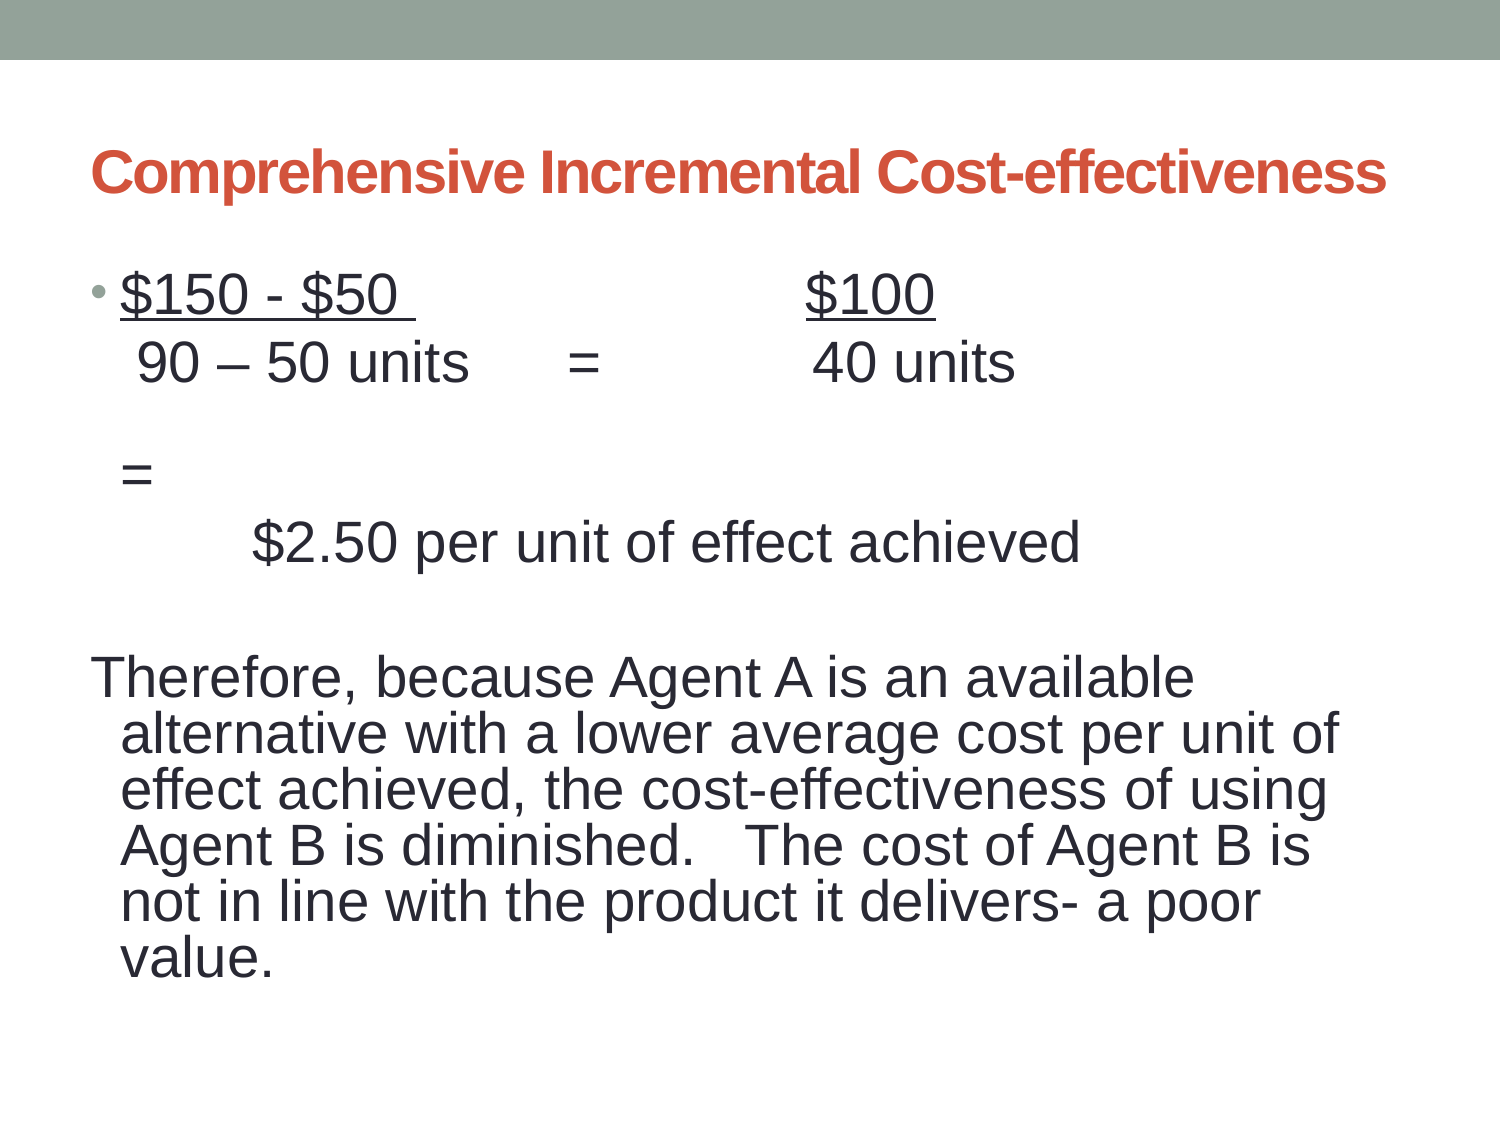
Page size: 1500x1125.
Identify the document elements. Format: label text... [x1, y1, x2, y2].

title Comprehensive Incremental Cost-effectiveness [75, 87, 1425, 250]
list $150 - $50 $100 90 – 50 units = 40 units = $2.50 per unit of effect achieved Therefore, because Agent A is an available alternative with a lower average cost per unit of effect achieved, the cost-effectiveness of using Agent B is diminished. The cost of Agent B is not in line with the product it delivers- a poor value. [75, 262, 1425, 1063]
